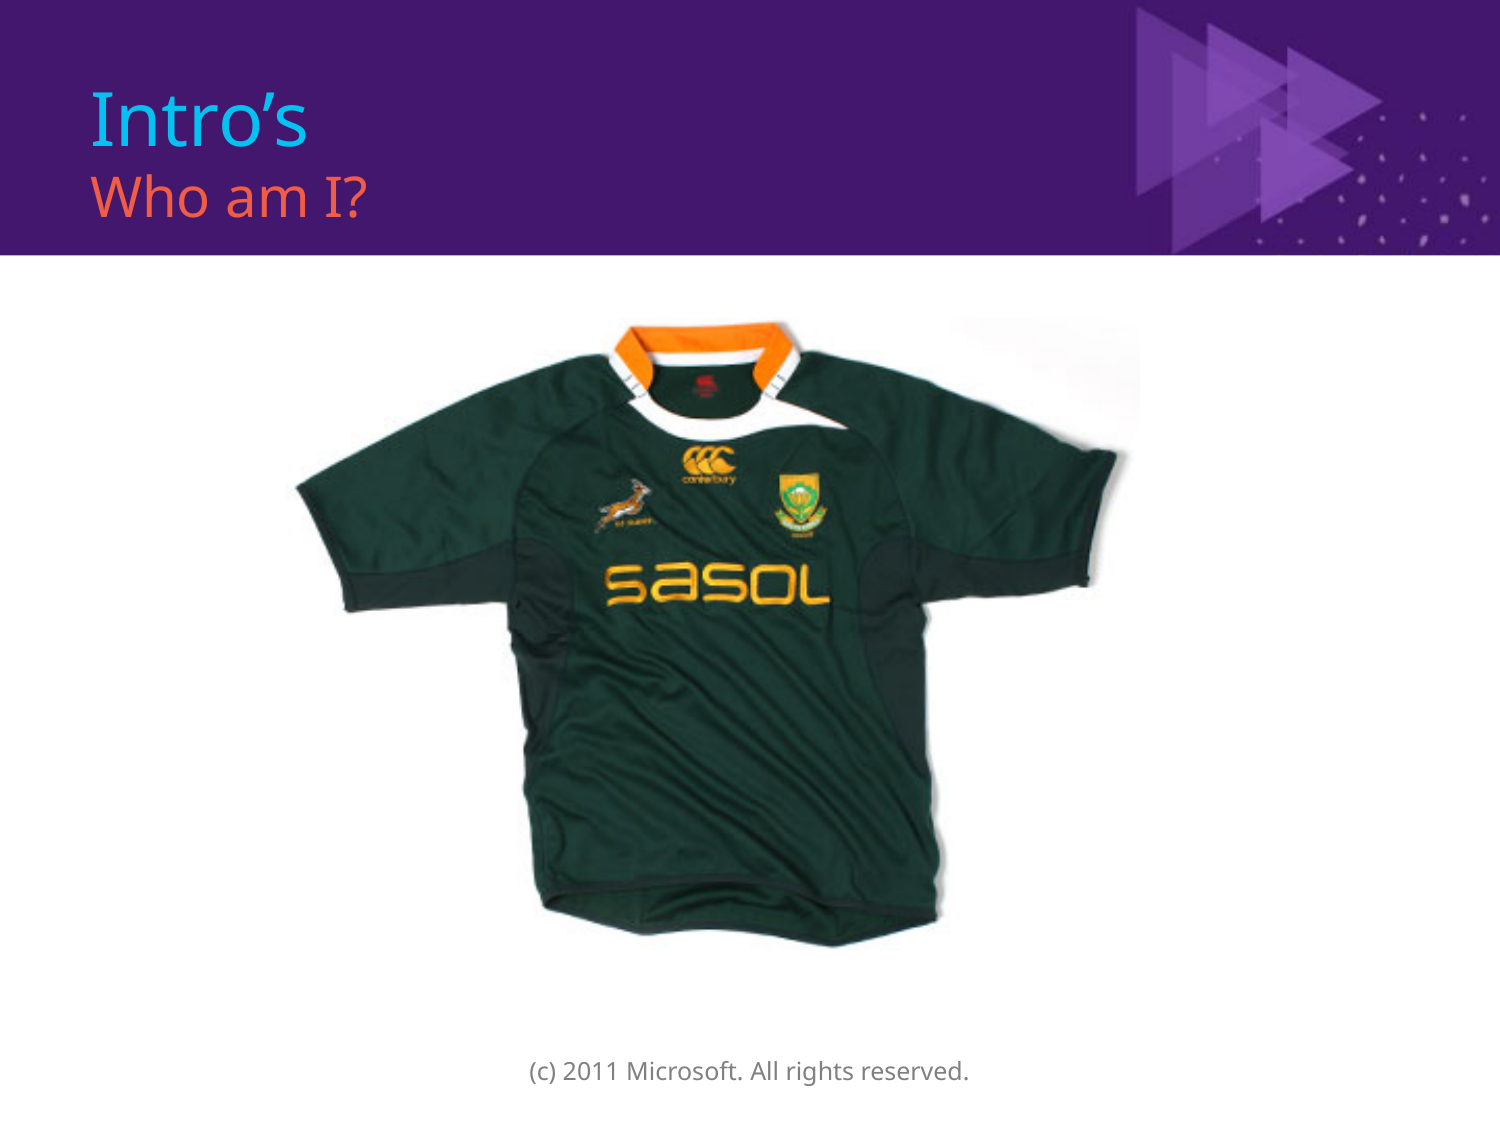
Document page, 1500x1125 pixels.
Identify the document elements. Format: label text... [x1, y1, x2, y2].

title Intro’s Who am I? [75, 56, 1425, 244]
footer (c) 2011 Microsoft. All rights reserved. [512, 1042, 988, 1103]
picture [284, 317, 1140, 953]
picture [0, 0, 1500, 255]
